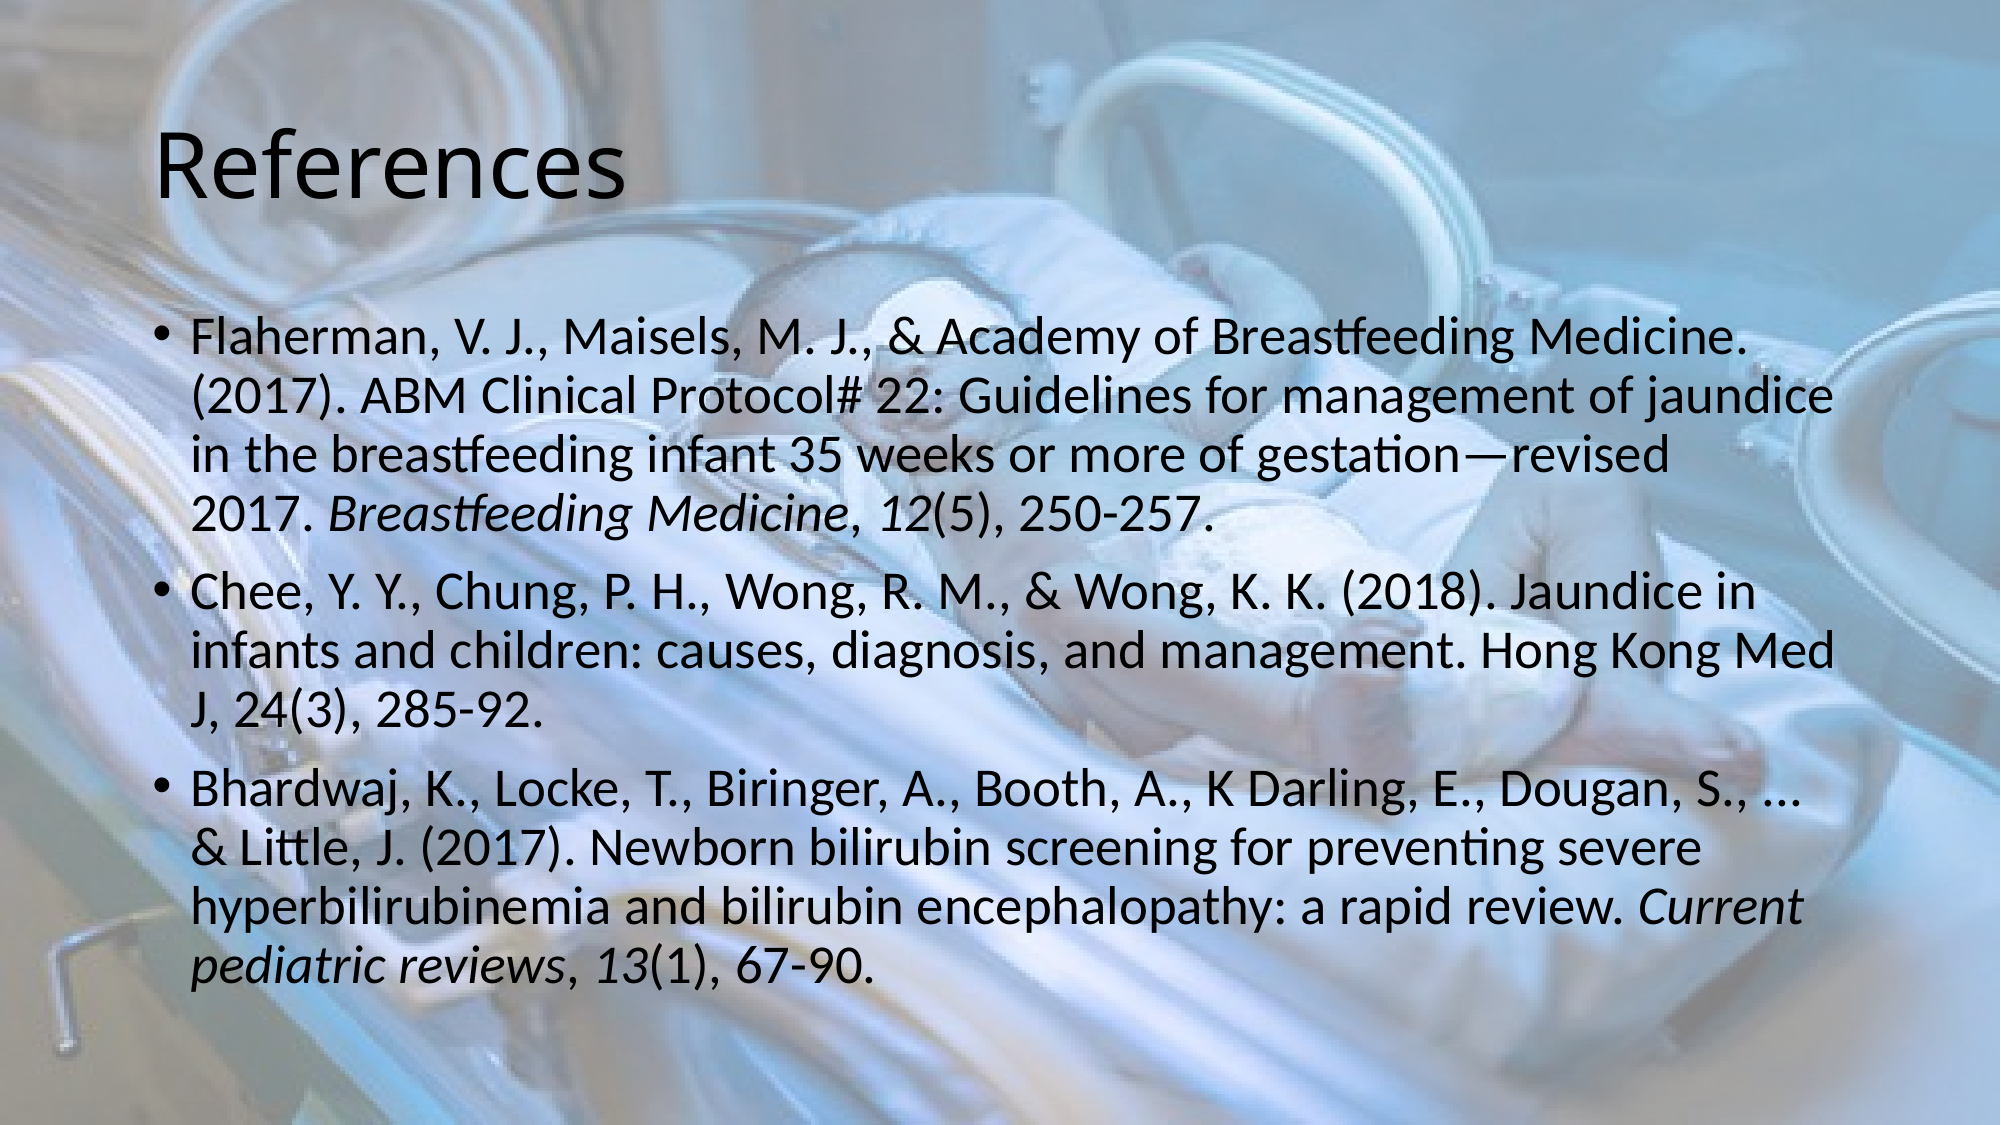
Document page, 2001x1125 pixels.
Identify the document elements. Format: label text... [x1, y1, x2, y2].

title References [137, 59, 1863, 278]
list Flaherman, V. J., Maisels, M. J., & Academy of Breastfeeding Medicine. (2017). ABM Clinical Protocol# 22: Guidelines for management of jaundice in the breastfeeding infant 35 weeks or more of gestation—revised 2017. Breastfeeding Medicine, 12(5), 250-257. Chee, Y. Y., Chung, P. H., Wong, R. M., & Wong, K. K. (2018). Jaundice in infants and children: causes, diagnosis, and management. Hong Kong Med J, 24(3), 285-92. Bhardwaj, K., Locke, T., Biringer, A., Booth, A., K Darling, E., Dougan, S., ... & Little, J. (2017). Newborn bilirubin screening for preventing severe hyperbilirubinemia and bilirubin encephalopathy: a rapid review. Current pediatric reviews, 13(1), 67-90. [137, 299, 1863, 1014]
